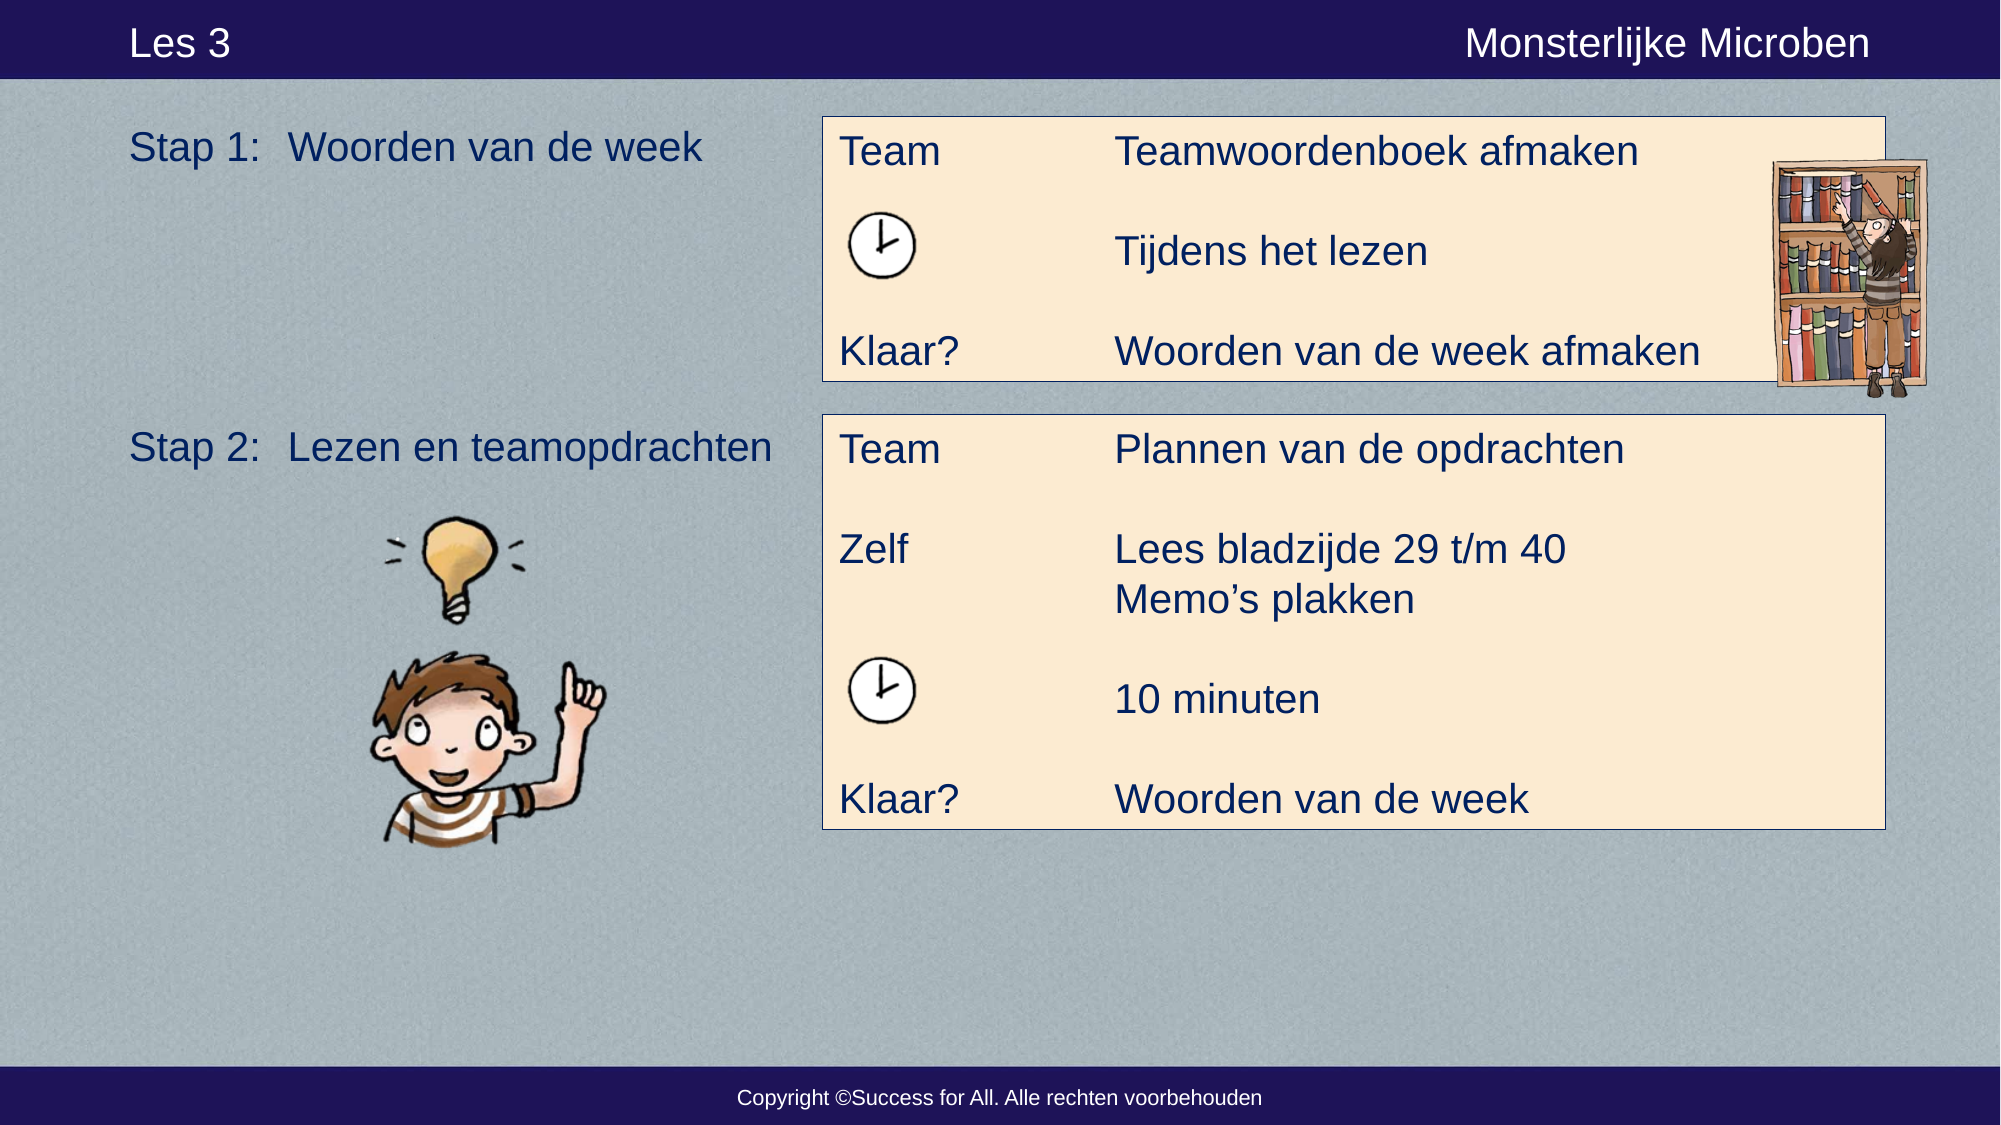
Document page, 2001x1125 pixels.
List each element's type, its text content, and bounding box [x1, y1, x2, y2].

text_box Monsterlijke Microben [999, 8, 1886, 73]
picture [0, 0, 2001, 1125]
text_box Copyright ©Success for All. Alle rechten voorbehouden [0, 1076, 2000, 1125]
text_box Team Plannen van de opdrachten Zelf Lees bladzijde 29 t/m 40 Memo’s plakken 10 minuten Klaar? Woorden van de week [822, 414, 1886, 830]
text_box Team Teamwoordenboek afmaken Tijdens het lezen Klaar? Woorden van de week afmaken [822, 116, 1886, 382]
text_box Les 3 [114, 8, 354, 73]
text_box Stap 1: Woorden van de week Stap 2: Lezen en teamopdrachten [114, 112, 907, 528]
